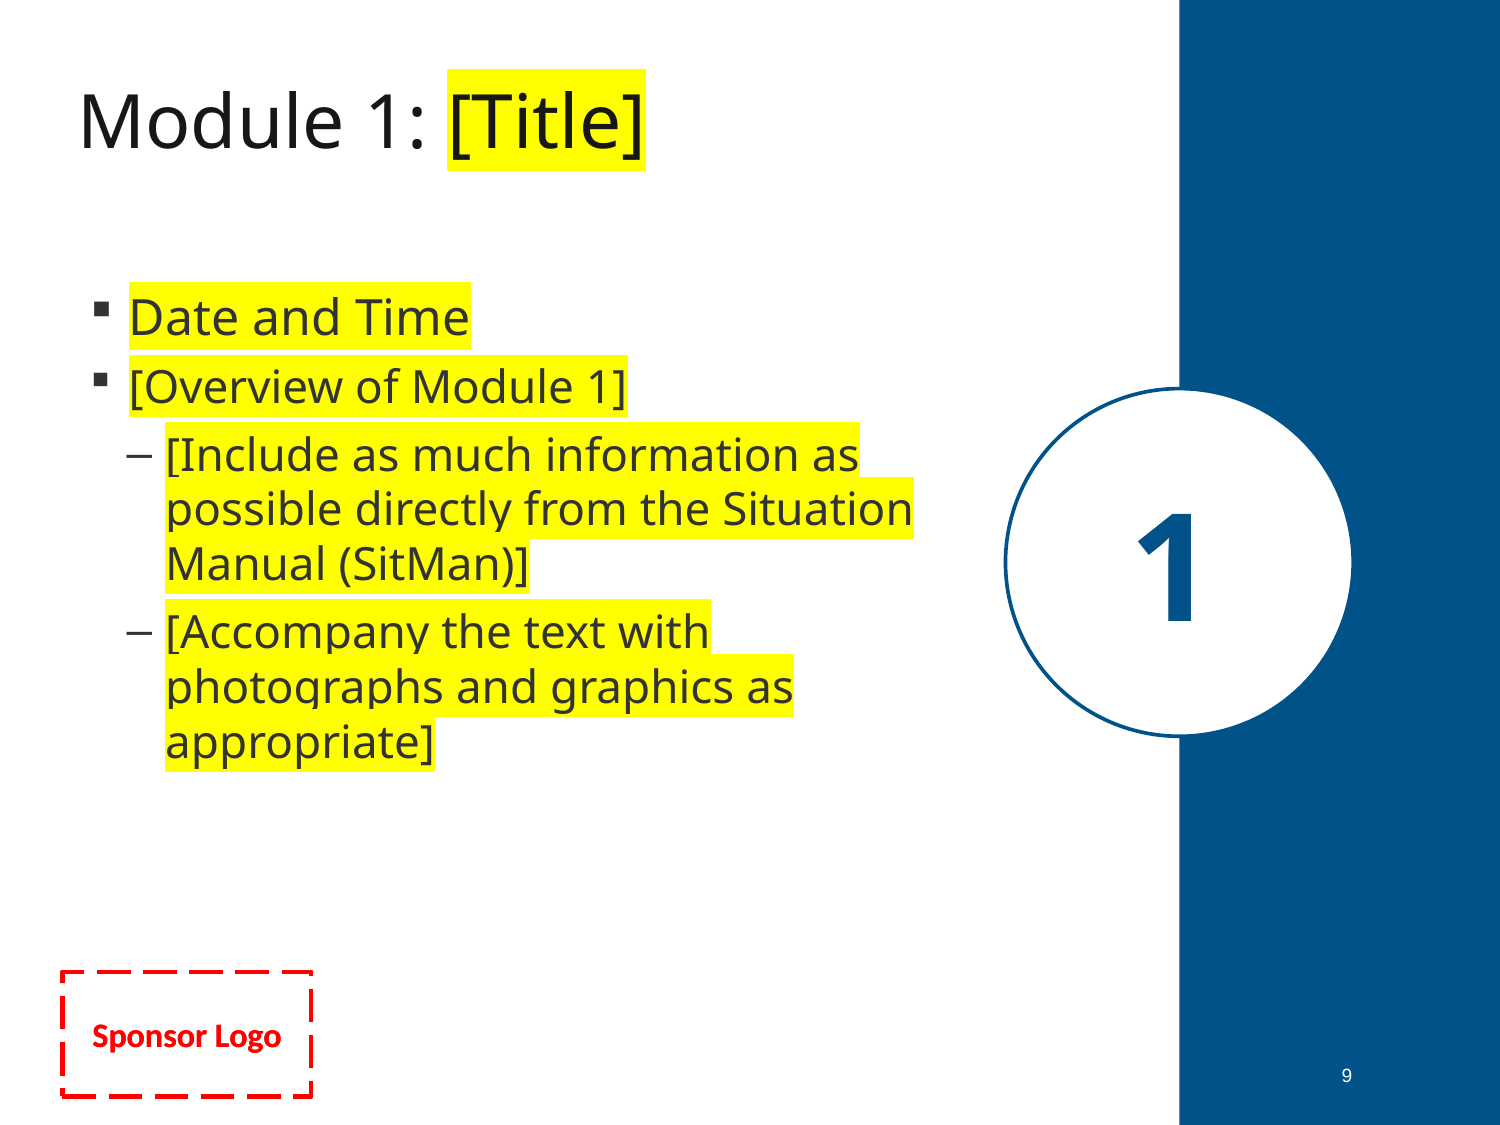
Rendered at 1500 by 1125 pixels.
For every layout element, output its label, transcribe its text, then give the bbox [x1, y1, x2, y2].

text_box [1003, 386, 1356, 739]
text_box [1177, 0, 1500, 1125]
title Module 1: [Title] [62, 37, 1177, 201]
slide_number 9 [1242, 1052, 1368, 1098]
text_box 1 [1114, 463, 1241, 659]
list Date and Time [Overview of Module 1] [Include as much information as possible directly from the Situation Manual (SitMan)] [Accompany the text with photographs and graphics as appropriate] [75, 188, 992, 937]
